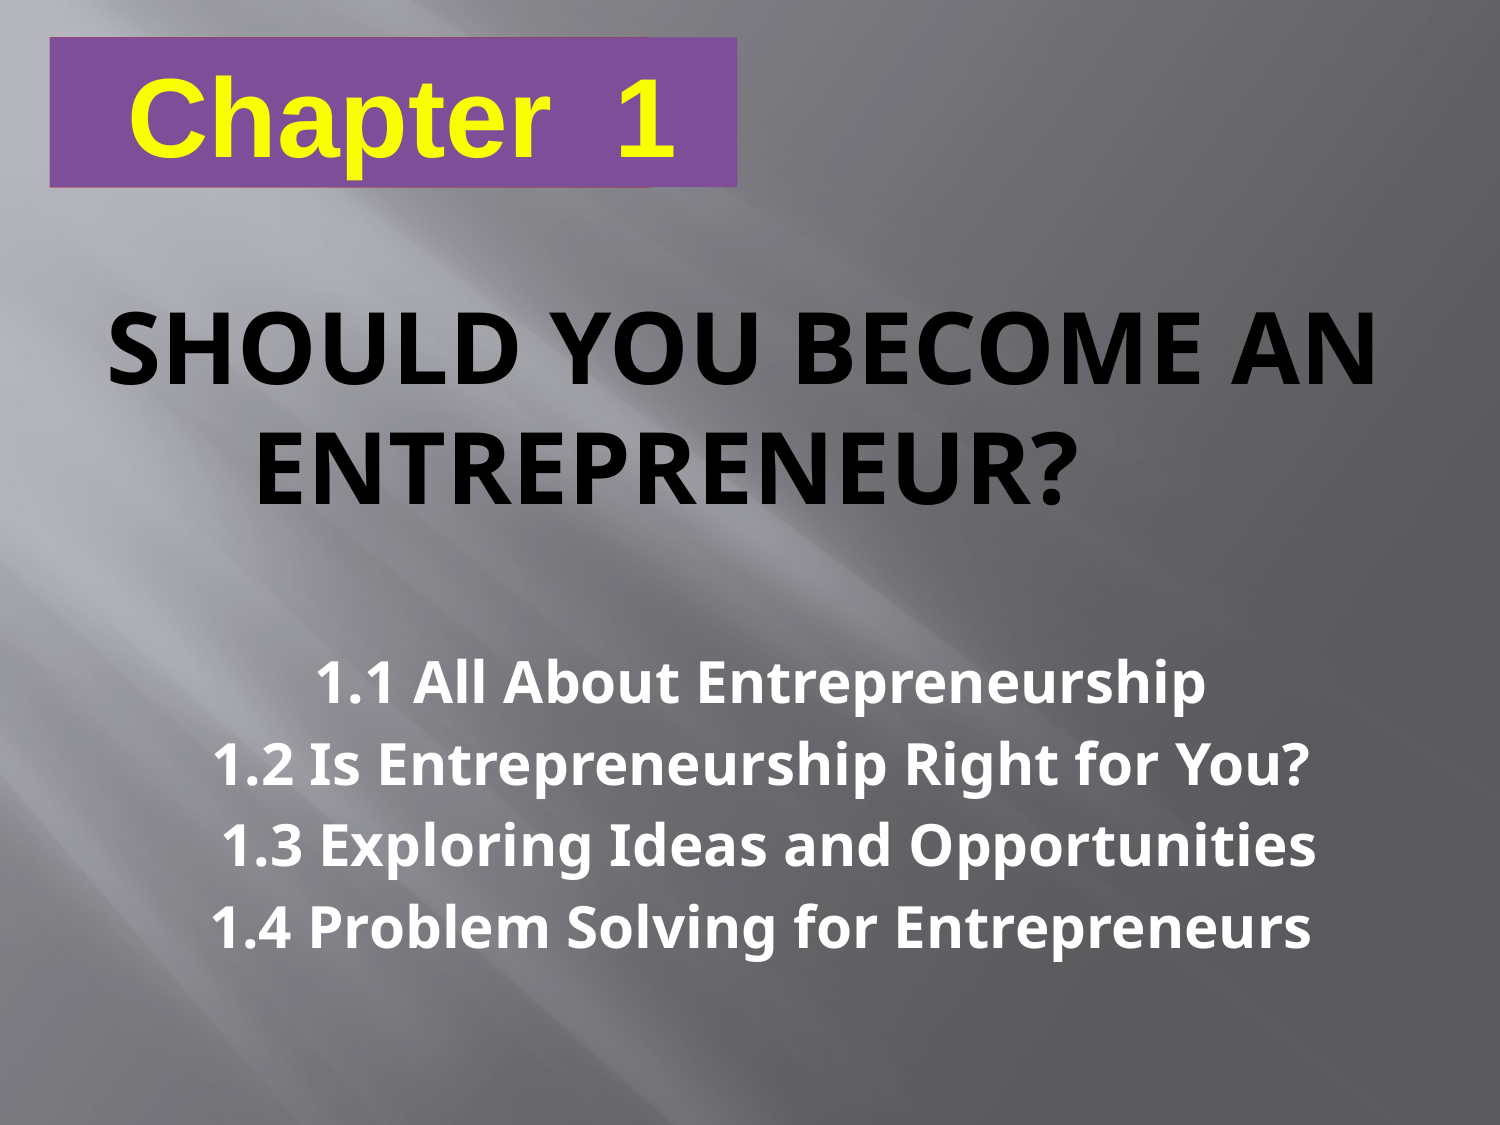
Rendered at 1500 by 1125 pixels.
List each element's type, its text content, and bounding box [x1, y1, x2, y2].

text_box Chapter 1 [49, 37, 738, 188]
subtitle 1.1 All About Entrepreneurship 1.2 Is Entrepreneurship Right for You? 1.3 Exploring Ideas and Opportunities 1.4 Problem Solving for Entrepreneurs [99, 637, 1438, 988]
title Should You Become an Entrepreneur? [69, 224, 1420, 525]
